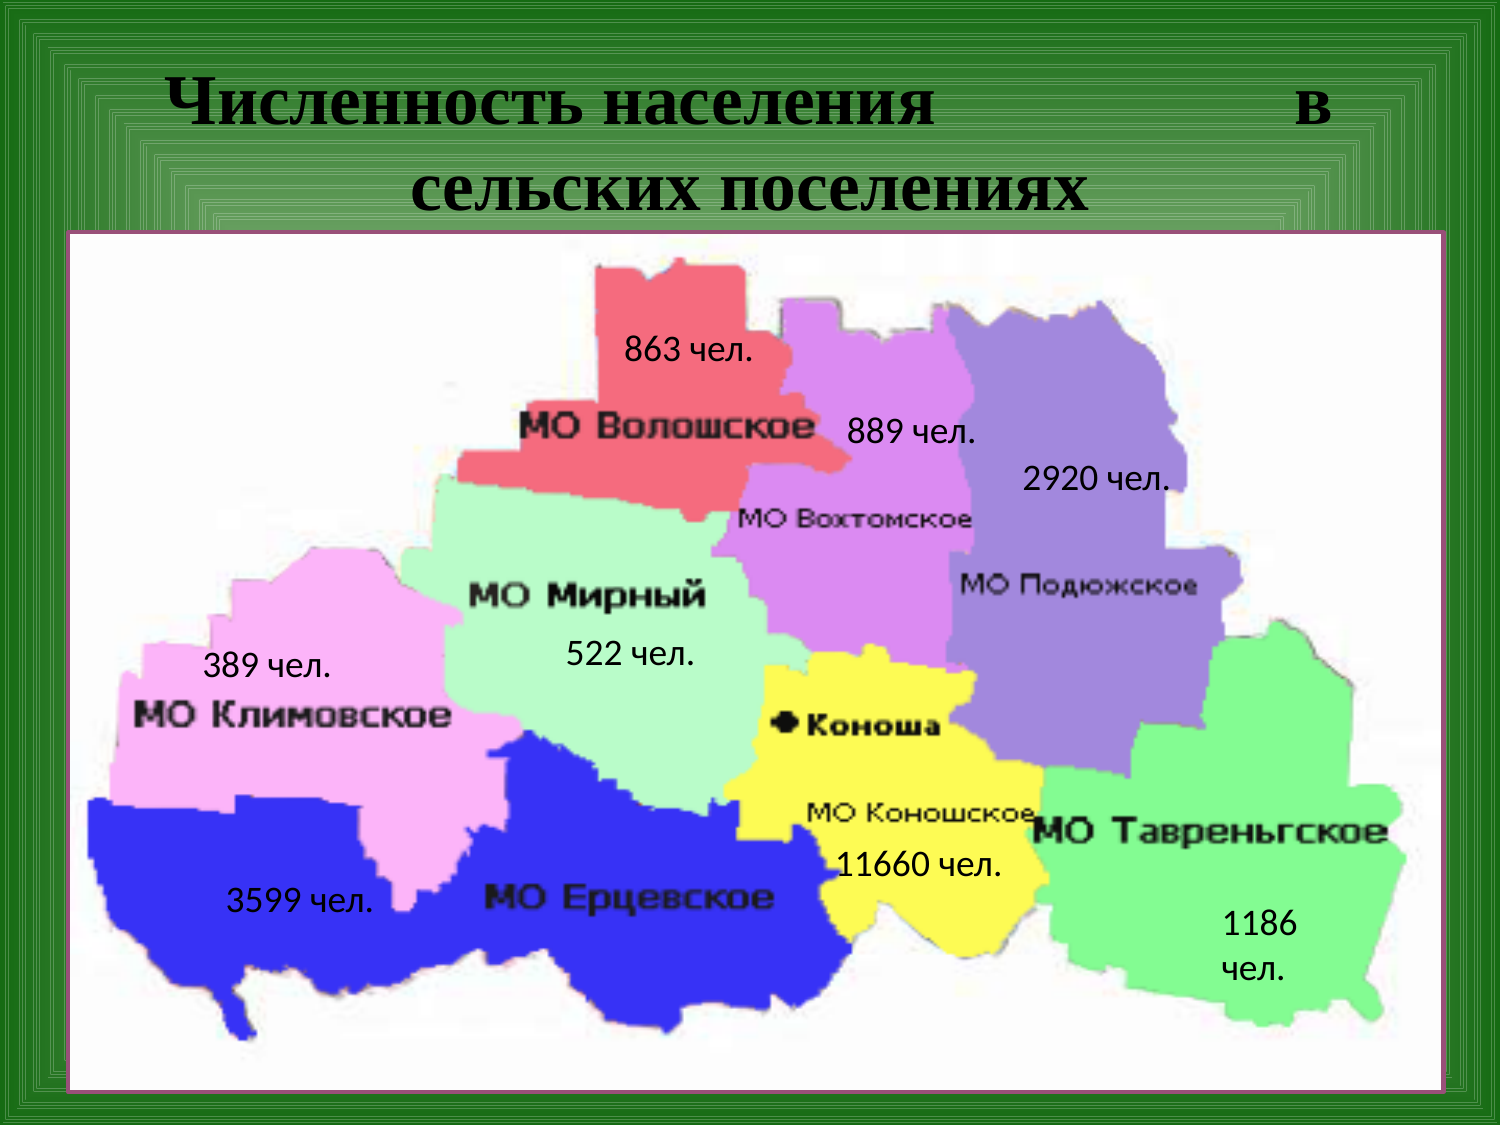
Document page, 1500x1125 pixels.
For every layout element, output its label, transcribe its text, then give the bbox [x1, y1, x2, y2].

title Численность населения в сельских поселениях [75, 45, 1425, 230]
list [70, 234, 1442, 1091]
